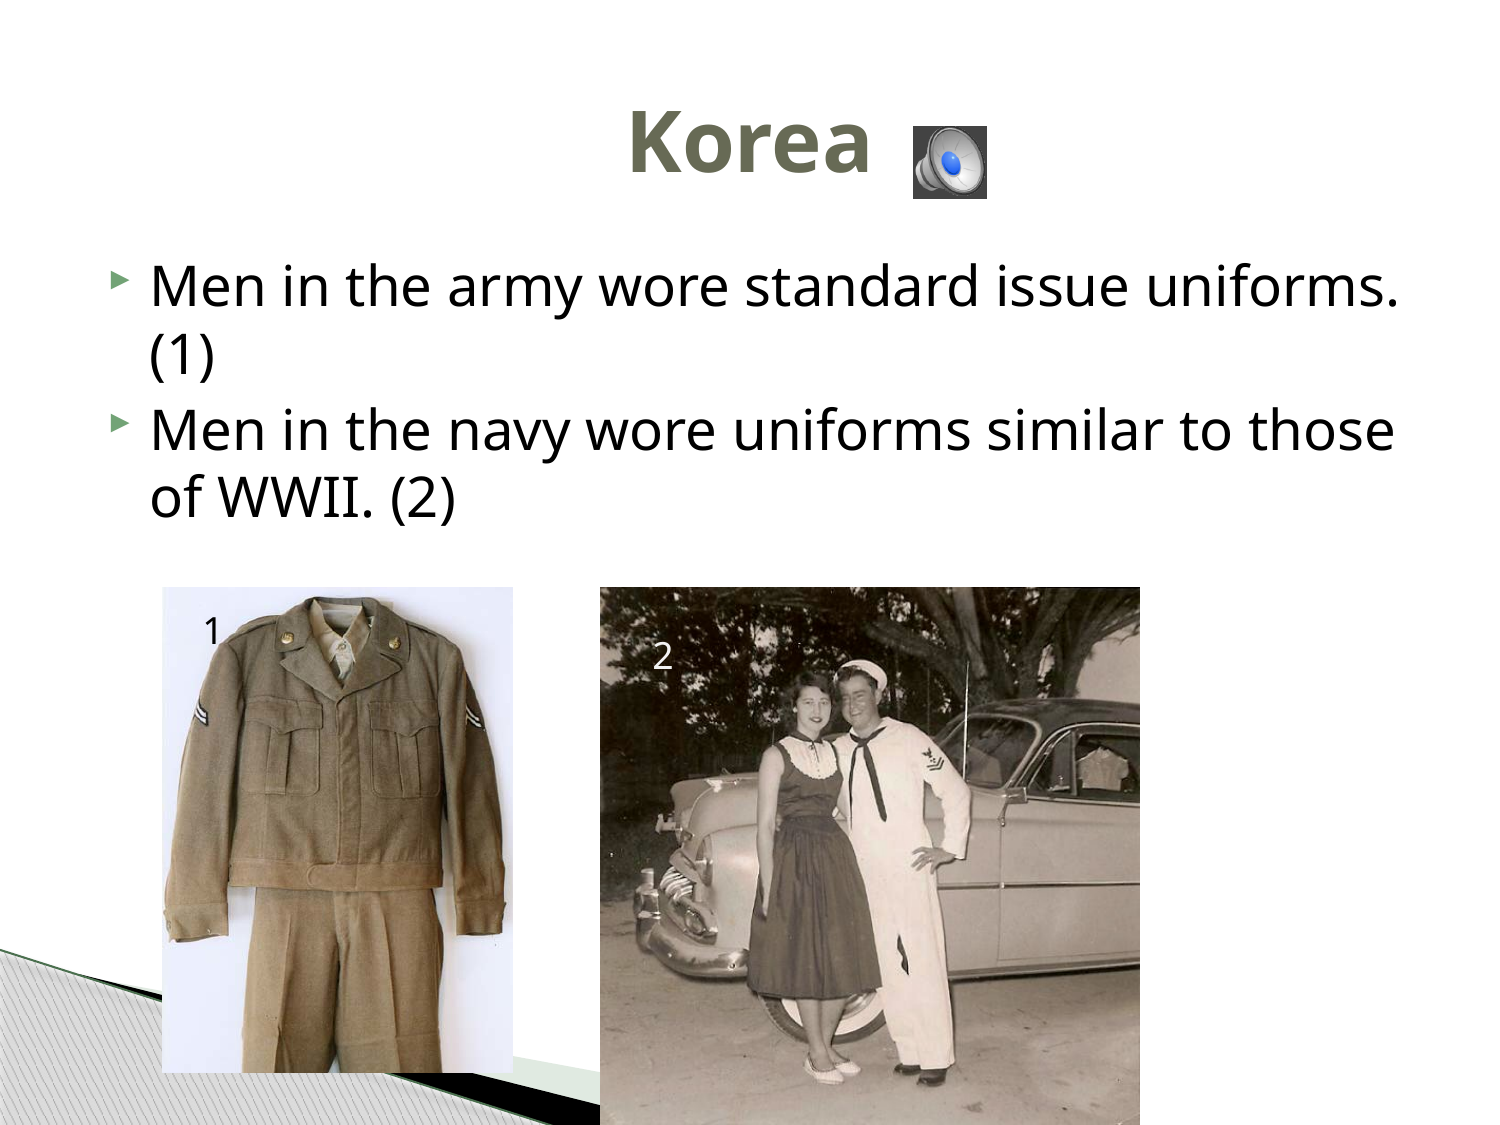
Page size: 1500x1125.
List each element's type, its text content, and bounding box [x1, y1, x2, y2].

list Men in the army wore standard issue uniforms. (1) Men in the navy wore uniforms similar to those of WWII. (2) [75, 243, 1425, 986]
picture [162, 587, 513, 1073]
title Korea [75, 45, 1425, 233]
picture [912, 124, 988, 201]
picture [599, 587, 1140, 1125]
